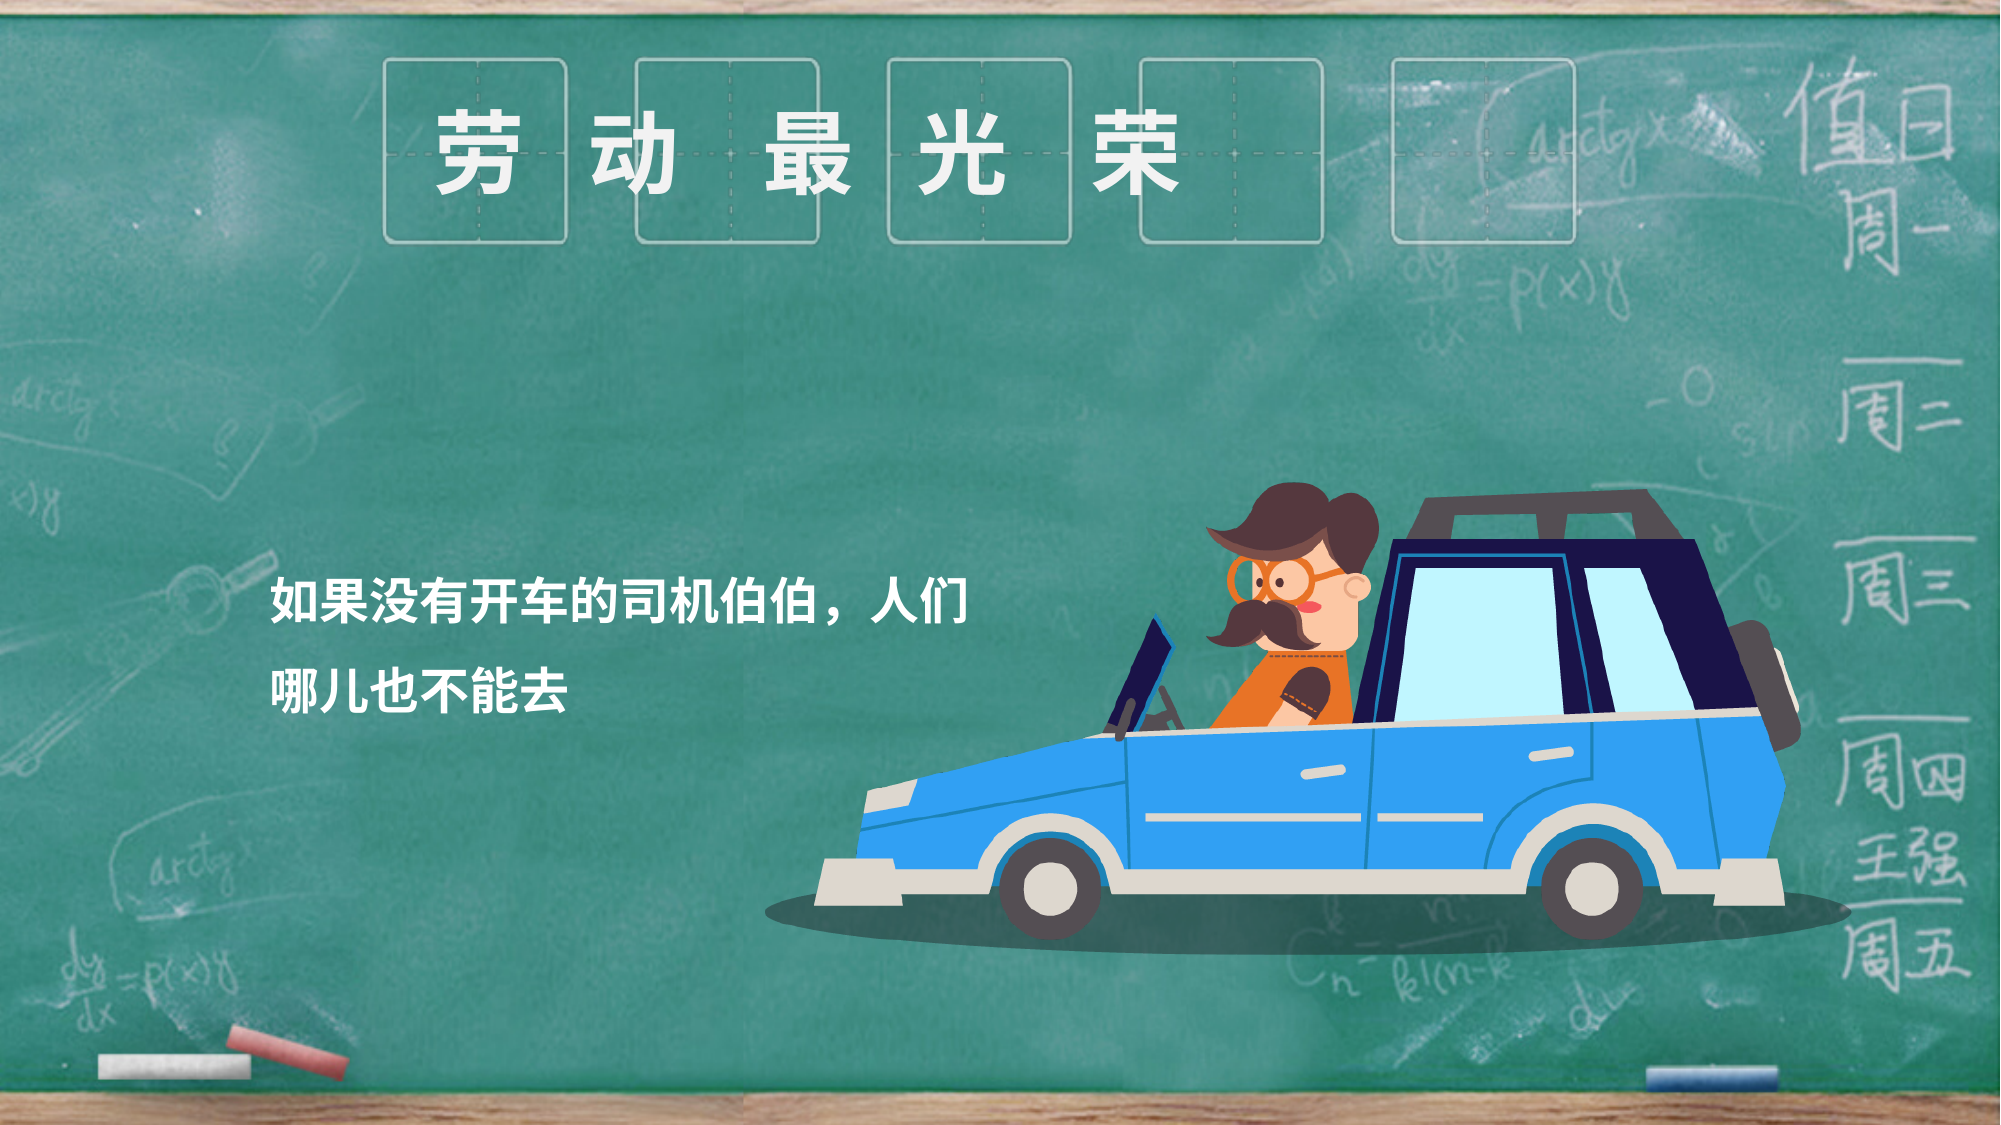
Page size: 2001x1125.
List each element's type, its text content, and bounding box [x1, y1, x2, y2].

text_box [380, 56, 1683, 247]
picture [0, 0, 2000, 1125]
text_box 如果没有开车的司机伯伯，人们哪儿也不能去 [253, 413, 735, 847]
